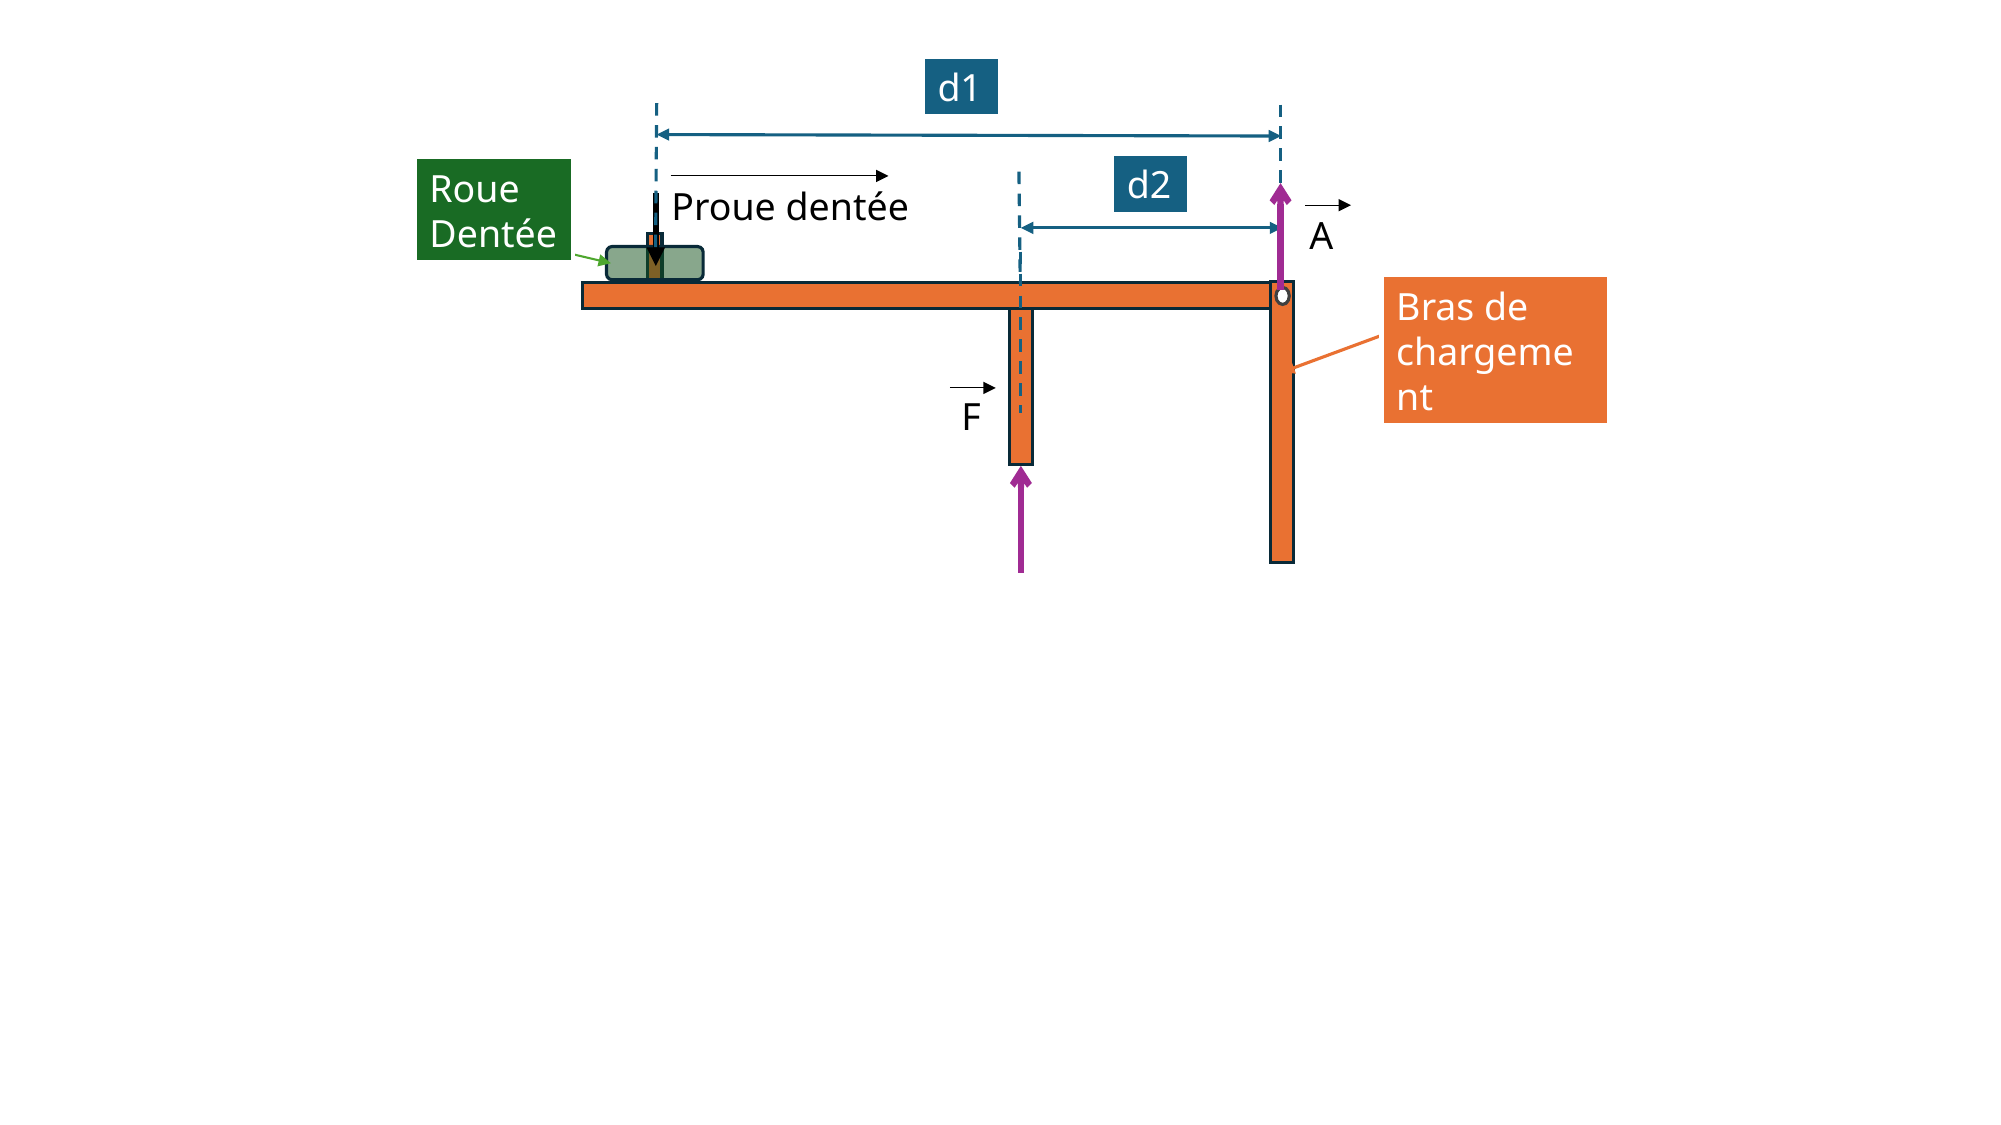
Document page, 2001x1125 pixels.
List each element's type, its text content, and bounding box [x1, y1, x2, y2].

text_box [1021, 281, 1269, 310]
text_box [484, 233, 612, 264]
text_box [1269, 280, 1295, 564]
text_box A [1294, 205, 1362, 265]
text_box F [946, 385, 1014, 446]
text_box [581, 281, 1019, 310]
text_box Proue dentée [658, 175, 1010, 236]
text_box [1281, 292, 1498, 373]
text_box Roue Dentée [412, 155, 575, 264]
text_box d2 [1110, 152, 1191, 216]
text_box Bras de chargement [1379, 273, 1611, 427]
text_box [1008, 307, 1034, 466]
text_box d1 [921, 55, 1002, 118]
text_box [604, 244, 705, 282]
text_box [659, 236, 664, 244]
text_box [1274, 286, 1291, 306]
text_box [646, 232, 653, 244]
